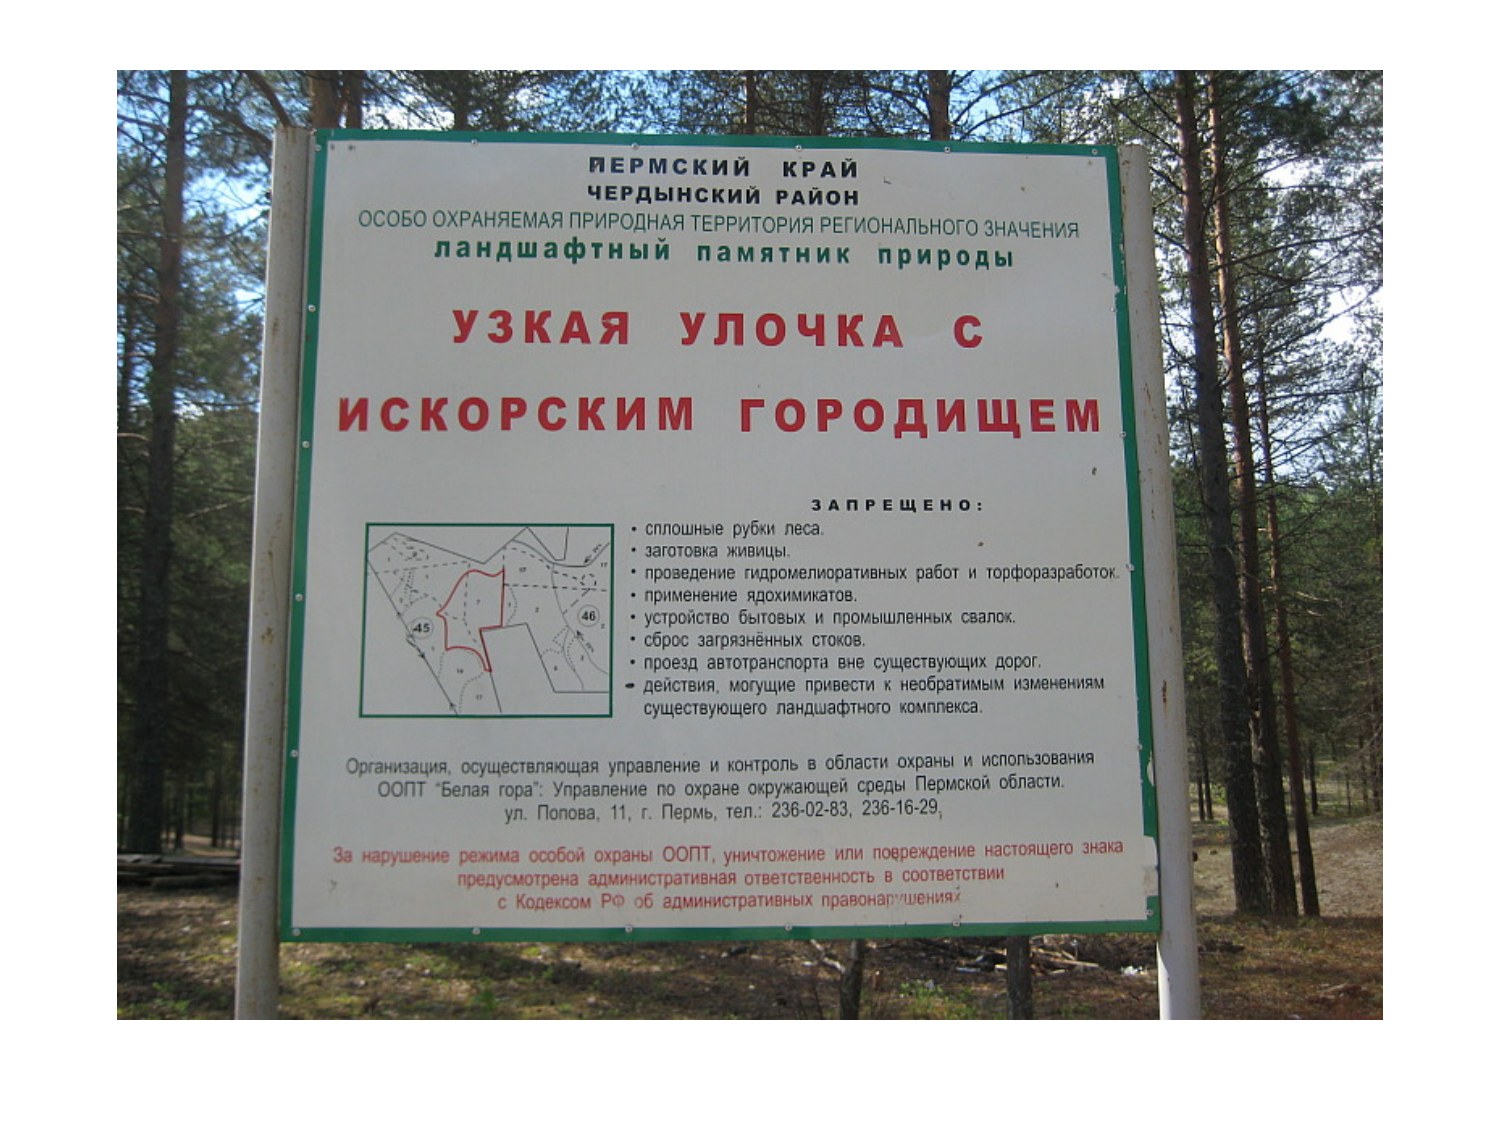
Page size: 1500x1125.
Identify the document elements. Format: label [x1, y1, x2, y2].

list [116, 70, 1383, 1020]
